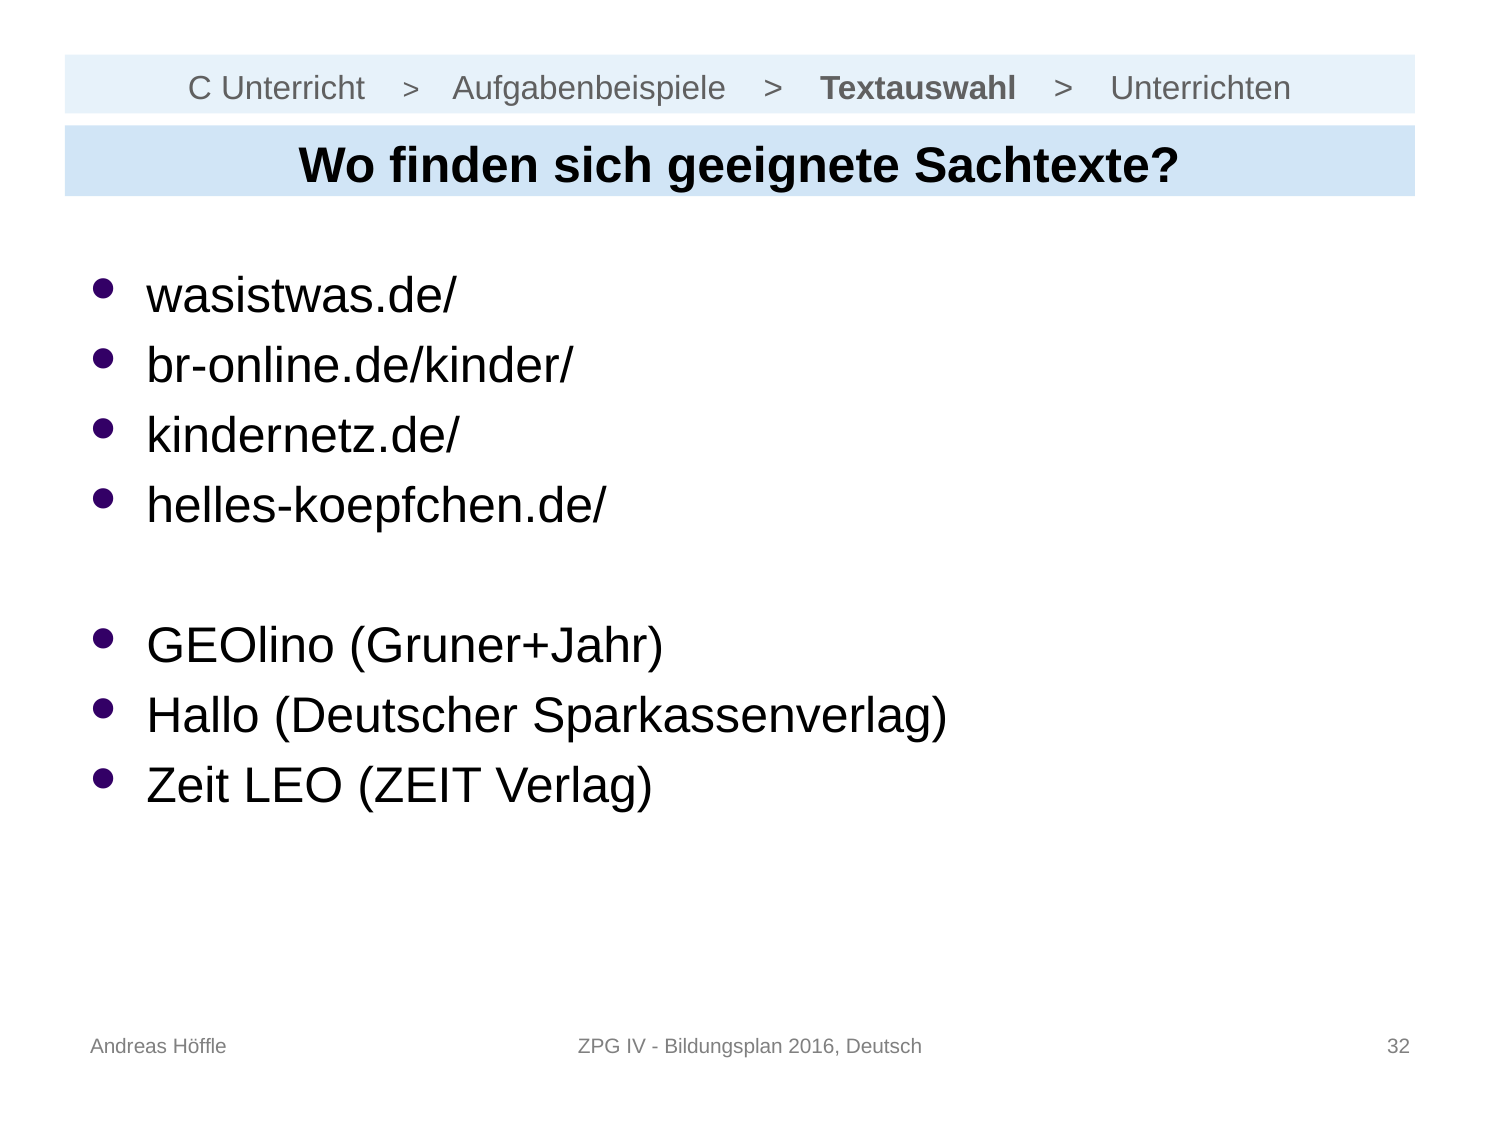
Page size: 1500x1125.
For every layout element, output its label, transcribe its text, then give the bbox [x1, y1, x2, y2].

title C Unterricht > Aufgabenbeispiele > Textauswahl > Unterrichten [64, 54, 1416, 114]
slide_number Andreas Höffle [74, 1024, 426, 1101]
slide_number 31 [1074, 1024, 1426, 1101]
list wasistwas.de/ br-online.de/kinder/ kindernetz.de/ helles-koepfchen.de/ GEOlino (Gruner+Jahr) Hallo (Deutscher Sparkassenverlag) Zeit LEO (ZEIT Verlag) [74, 255, 1412, 941]
list Wo finden sich geeignete Sachtexte? [64, 125, 1416, 197]
text_box [762, 262, 1425, 988]
footer ZPG IV - Bildungsplan 2016, Deutsch [512, 1024, 988, 1101]
